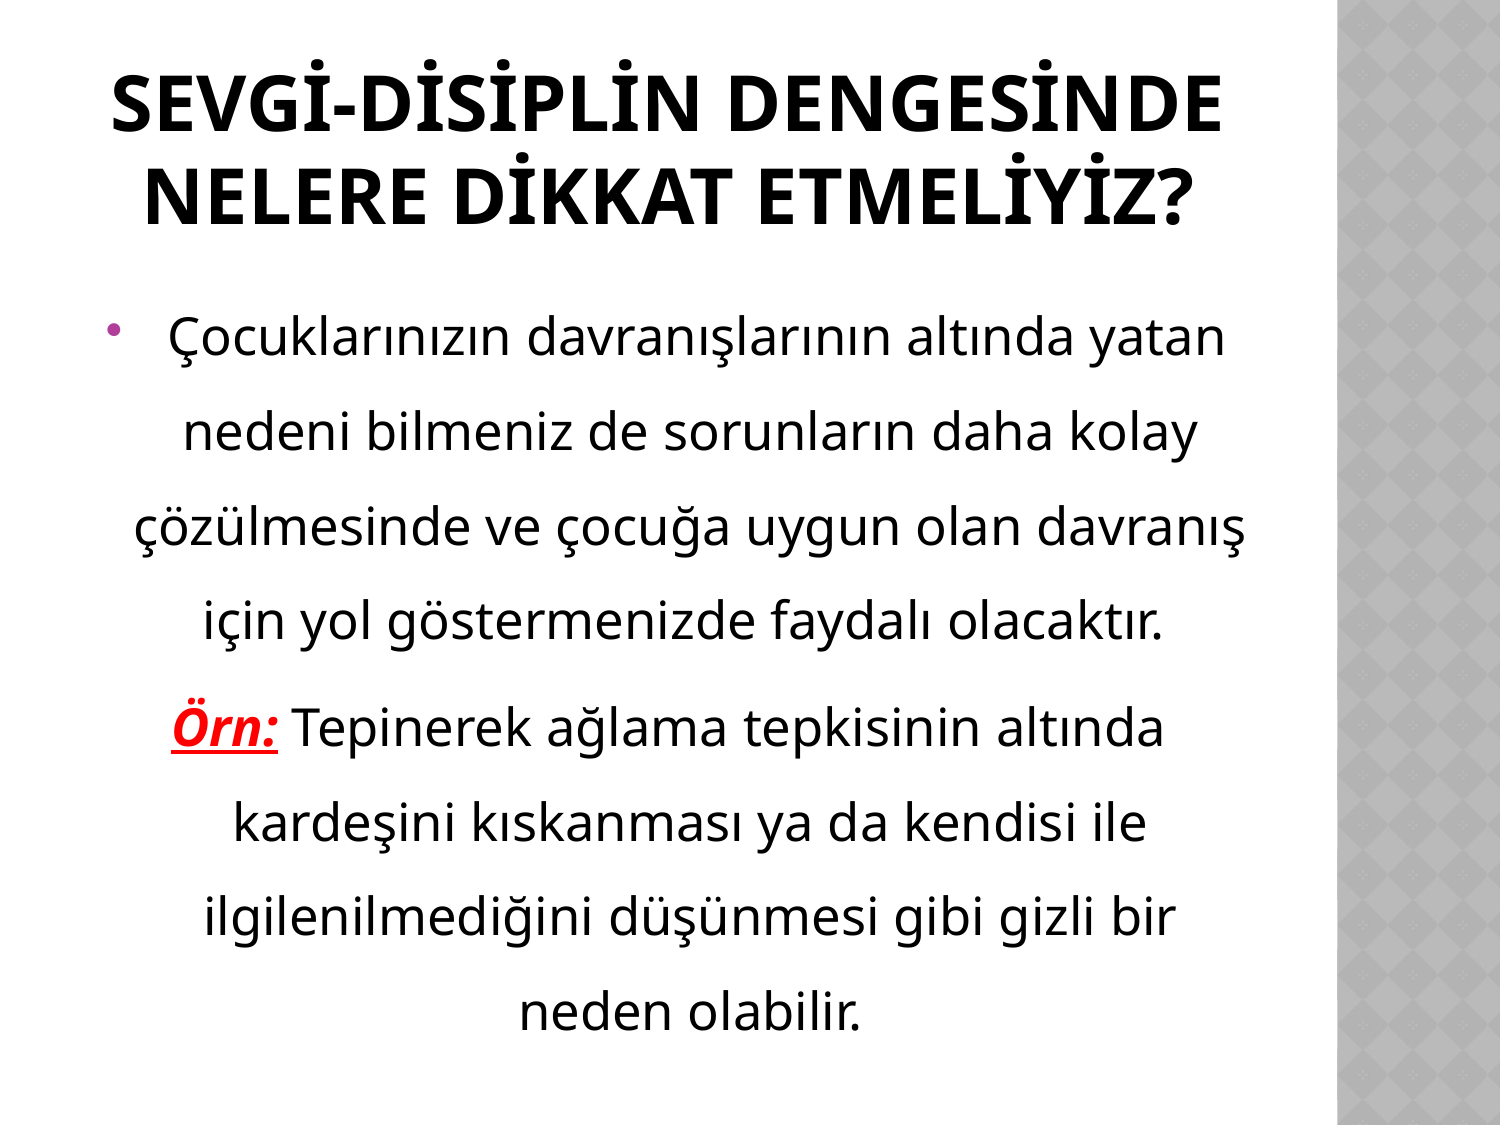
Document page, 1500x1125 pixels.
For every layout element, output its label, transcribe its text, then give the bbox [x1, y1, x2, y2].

title SEVGİ-DİSİPLİN DENGESİNDE NELERE DİKKAT ETMELİYİZ? [75, 52, 1263, 240]
list Çocuklarınızın davranışlarının altında yatan nedeni bilmeniz de sorunların daha kolay çözülmesinde ve çocuğa uygun olan davranış için yol göstermenizde faydalı olacaktır. Örn: Tepinerek ağlama tepkisinin altında kardeşini kıskanması ya da kendisi ile ilgilenilmediğini düşünmesi gibi gizli bir neden olabilir. [75, 264, 1263, 1059]
